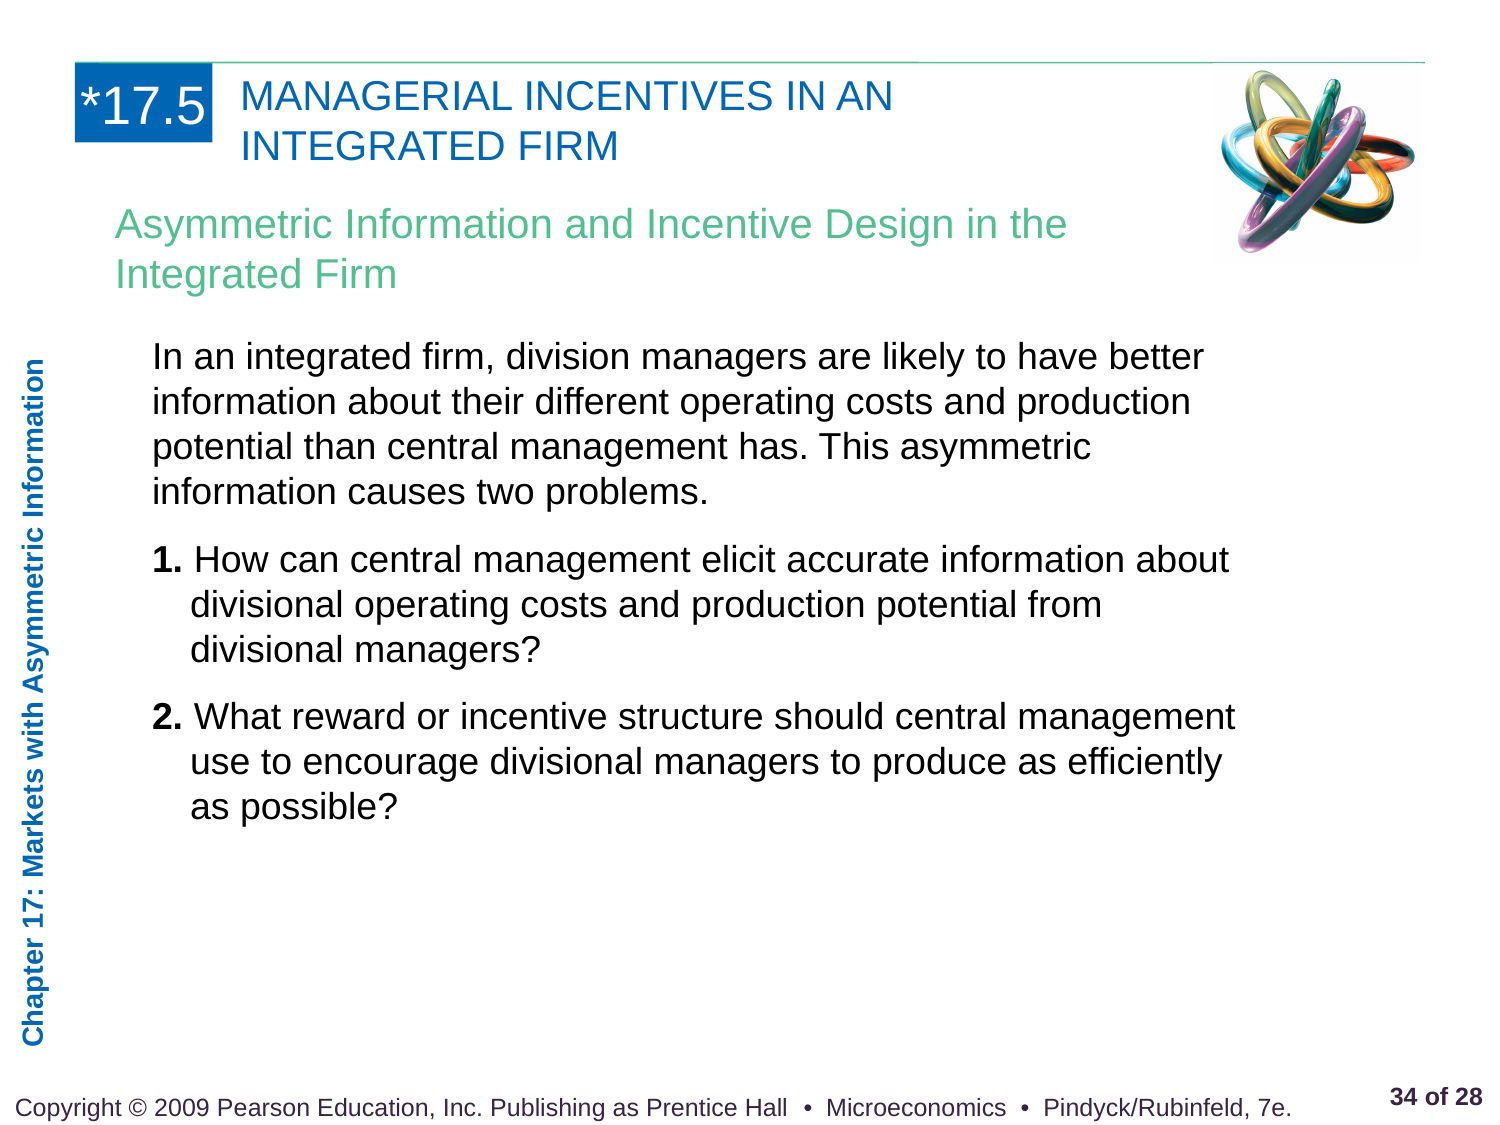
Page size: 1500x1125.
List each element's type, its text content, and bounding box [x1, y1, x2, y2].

text_box In an integrated firm, division managers are likely to have better information about their different operating costs and production potential than central management has. This asymmetric information causes two problems. 1. How can central management elicit accurate information about divisional operating costs and production potential from divisional managers? 2. What reward or incentive structure should central management use to encourage divisional managers to produce as efficiently as possible? [137, 324, 1263, 835]
title MANAGERIAL INCENTIVES IN AN INTEGRATED FIRM [225, 152, 1207, 163]
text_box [1420, 62, 1426, 69]
picture [1212, 63, 1422, 263]
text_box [74, 62, 1213, 143]
text_box Asymmetric Information and Incentive Design in the Integrated Firm [99, 189, 1250, 305]
